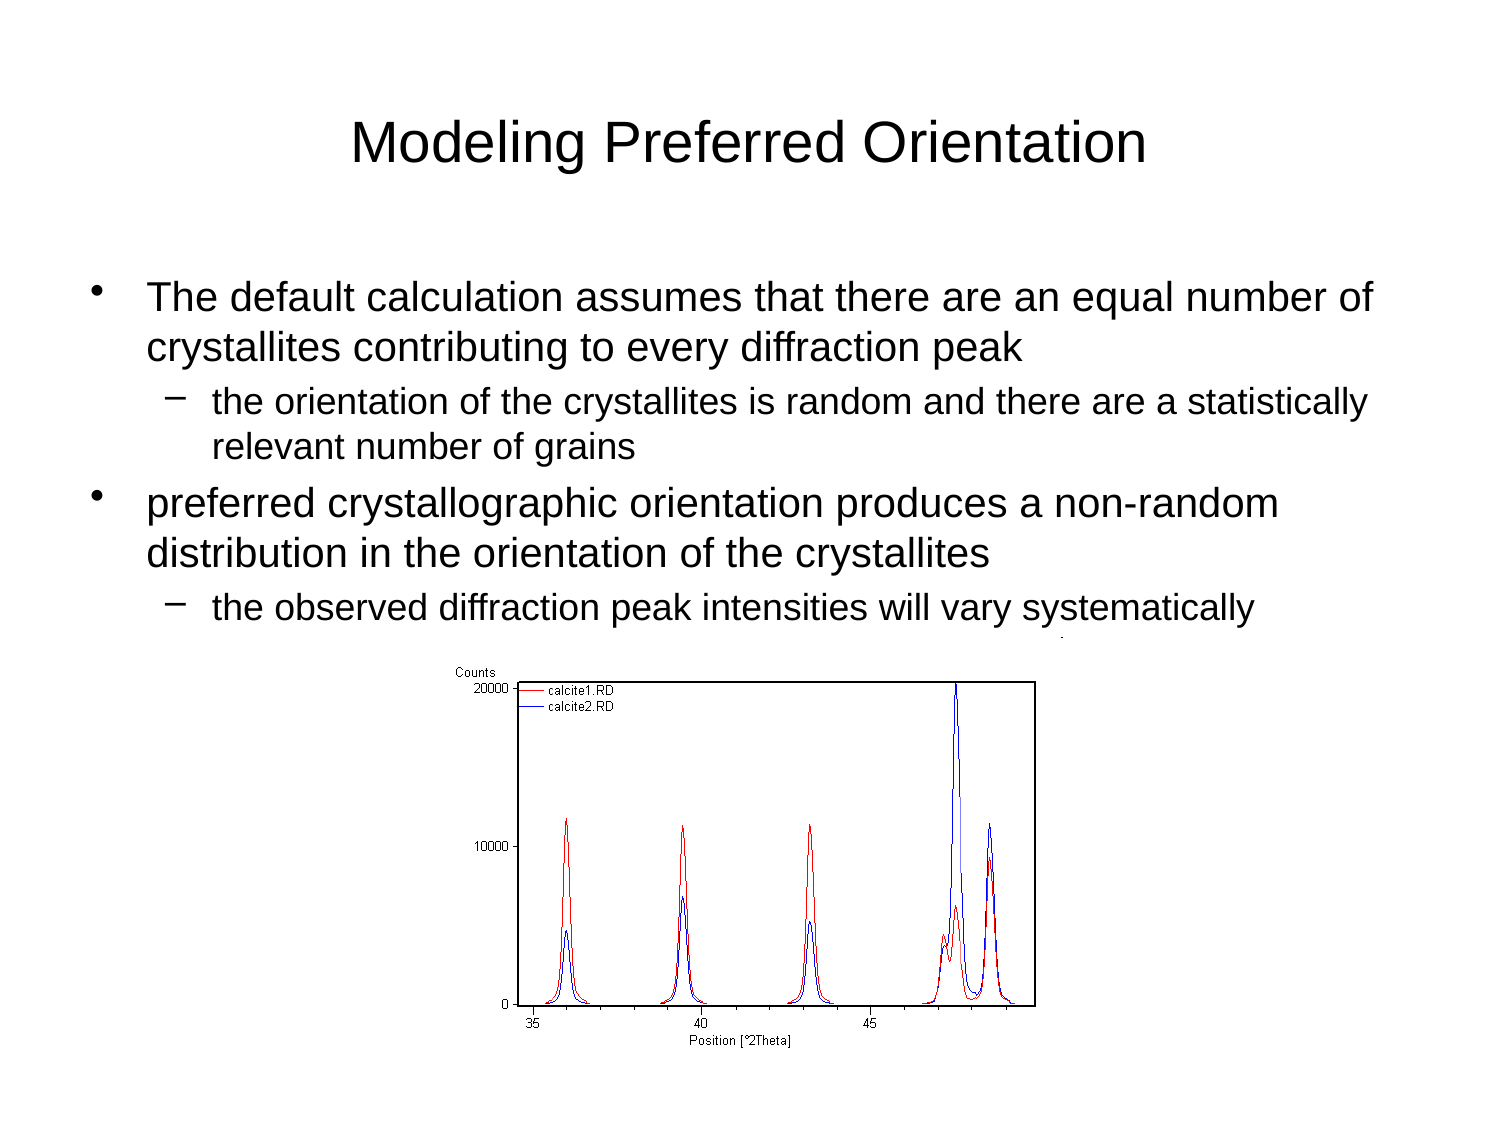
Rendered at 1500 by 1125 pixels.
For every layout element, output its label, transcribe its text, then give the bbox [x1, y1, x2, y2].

picture [449, 637, 1063, 1066]
title Modeling Preferred Orientation [75, 45, 1425, 233]
list The default calculation assumes that there are an equal number of crystallites contributing to every diffraction peak the orientation of the crystallites is random and there are a statistically relevant number of grains preferred crystallographic orientation produces a non-random distribution in the orientation of the crystallites the observed diffraction peak intensities will vary systematically [75, 262, 1425, 650]
